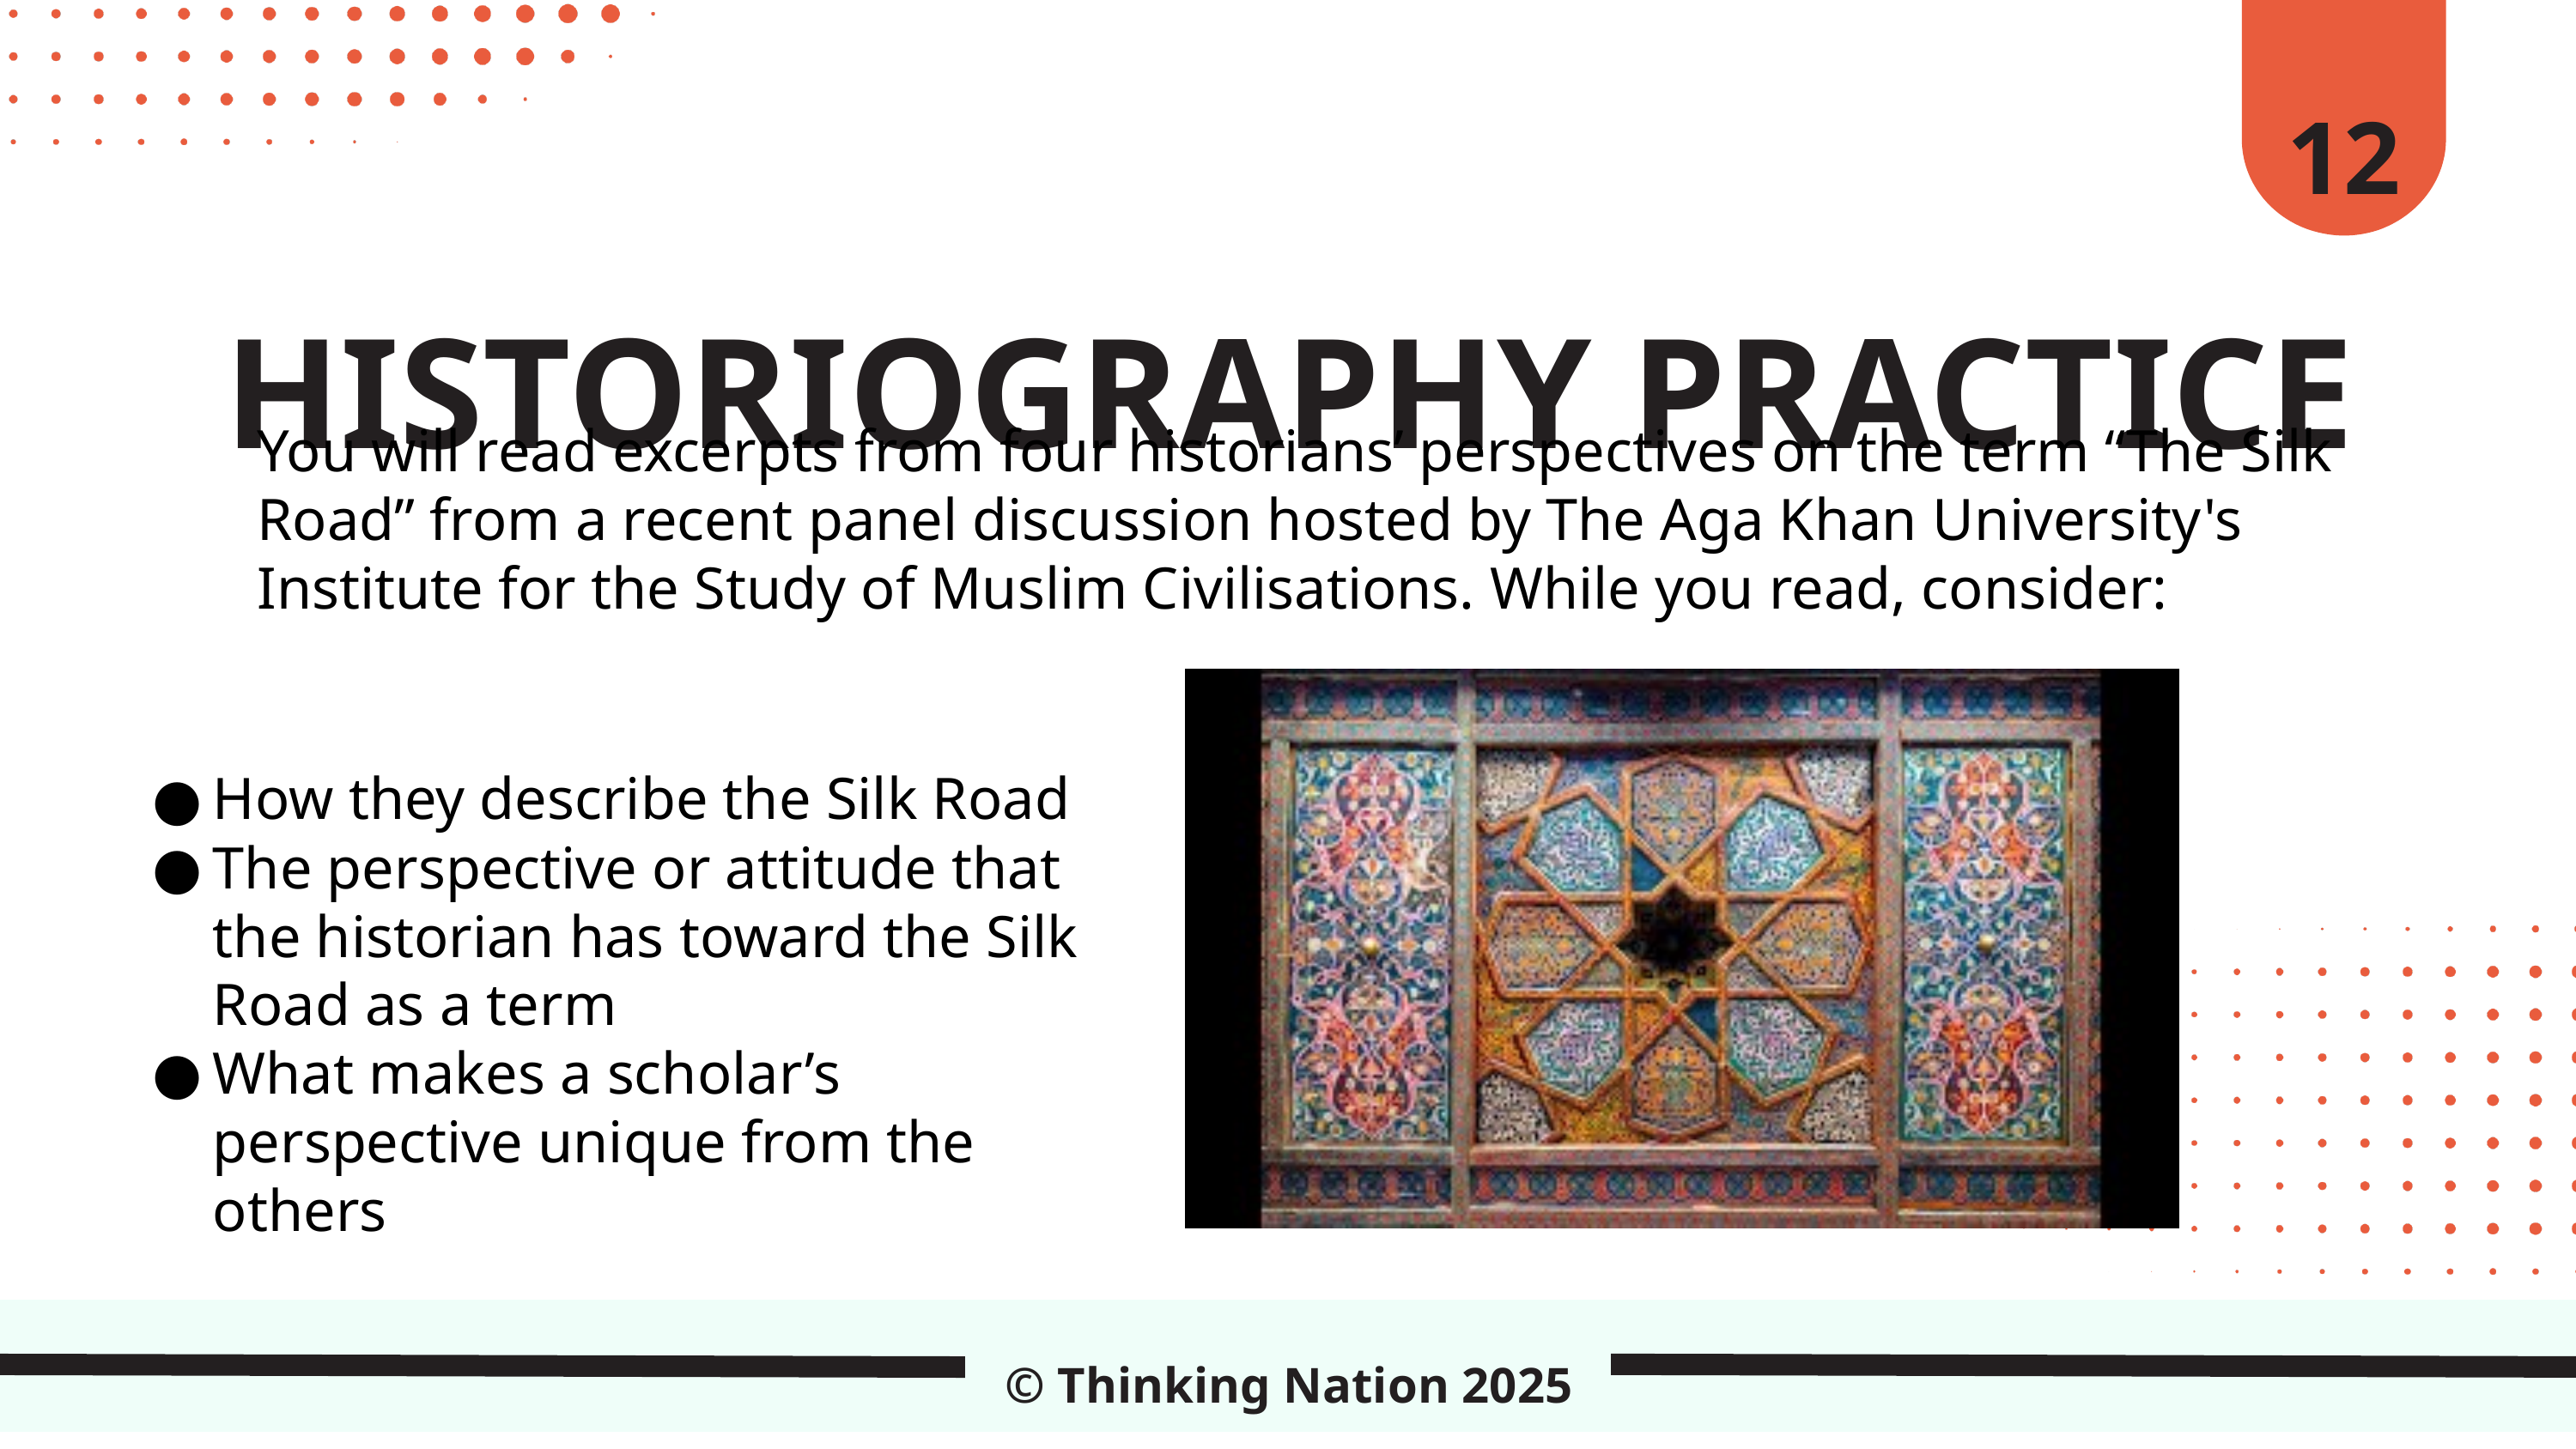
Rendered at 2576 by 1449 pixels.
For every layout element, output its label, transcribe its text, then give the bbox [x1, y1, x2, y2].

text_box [0, 1299, 2576, 1433]
text_box How they describe the Silk Road The perspective or attitude that the historian has toward the Silk Road as a term What makes a scholar’s perspective unique from the others [135, 749, 1129, 1252]
text_box You will read excerpts from four historians’ perspectives on the term “The Silk Road” from a recent panel discussion hosted by The Aga Khan University's Institute for the Study of Muslim Civilisations. While you read, consider: [244, 401, 2364, 552]
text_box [2233, 0, 2455, 236]
picture [1185, 669, 2179, 1228]
text_box [1938, 925, 2576, 1275]
text_box HISTORIOGRAPHY PRACTICE [196, 223, 2383, 479]
text_box [0, 0, 660, 145]
